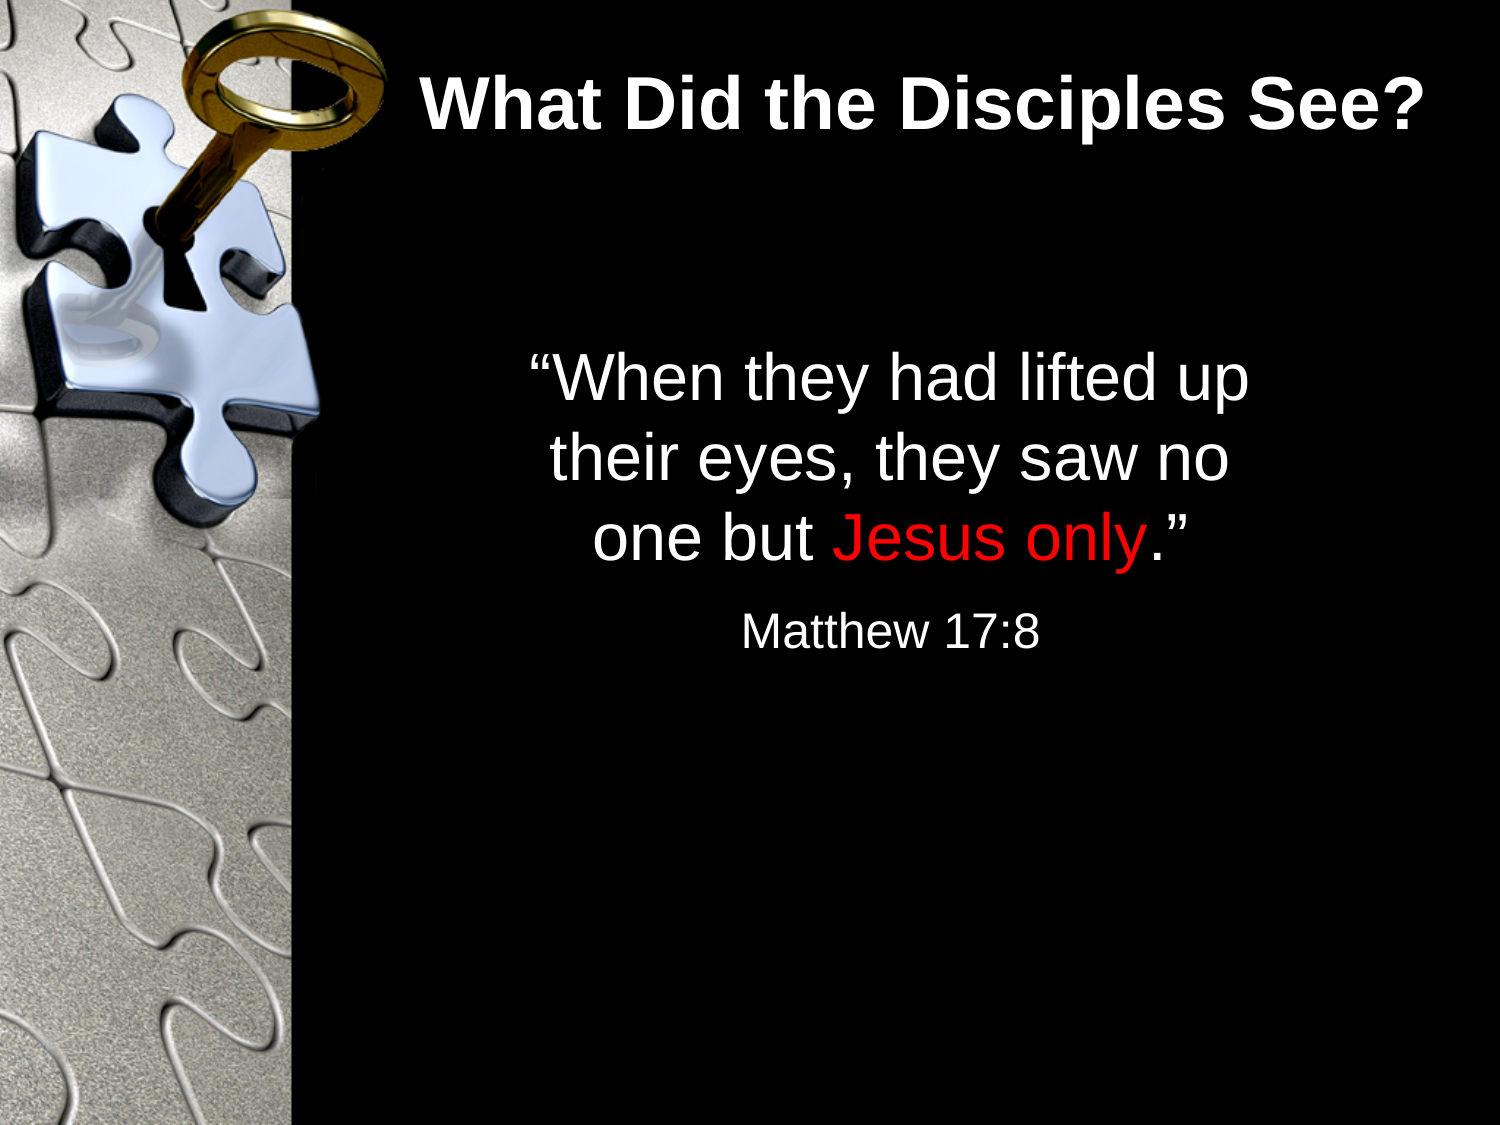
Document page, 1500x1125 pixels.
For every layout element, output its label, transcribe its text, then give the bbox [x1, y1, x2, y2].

text_box “When they had lifted up their eyes, they saw no one but Jesus only.” Matthew 17:8 [480, 326, 1301, 666]
picture [0, 0, 1500, 1125]
title What Did the Disciples See? [359, 24, 1488, 176]
